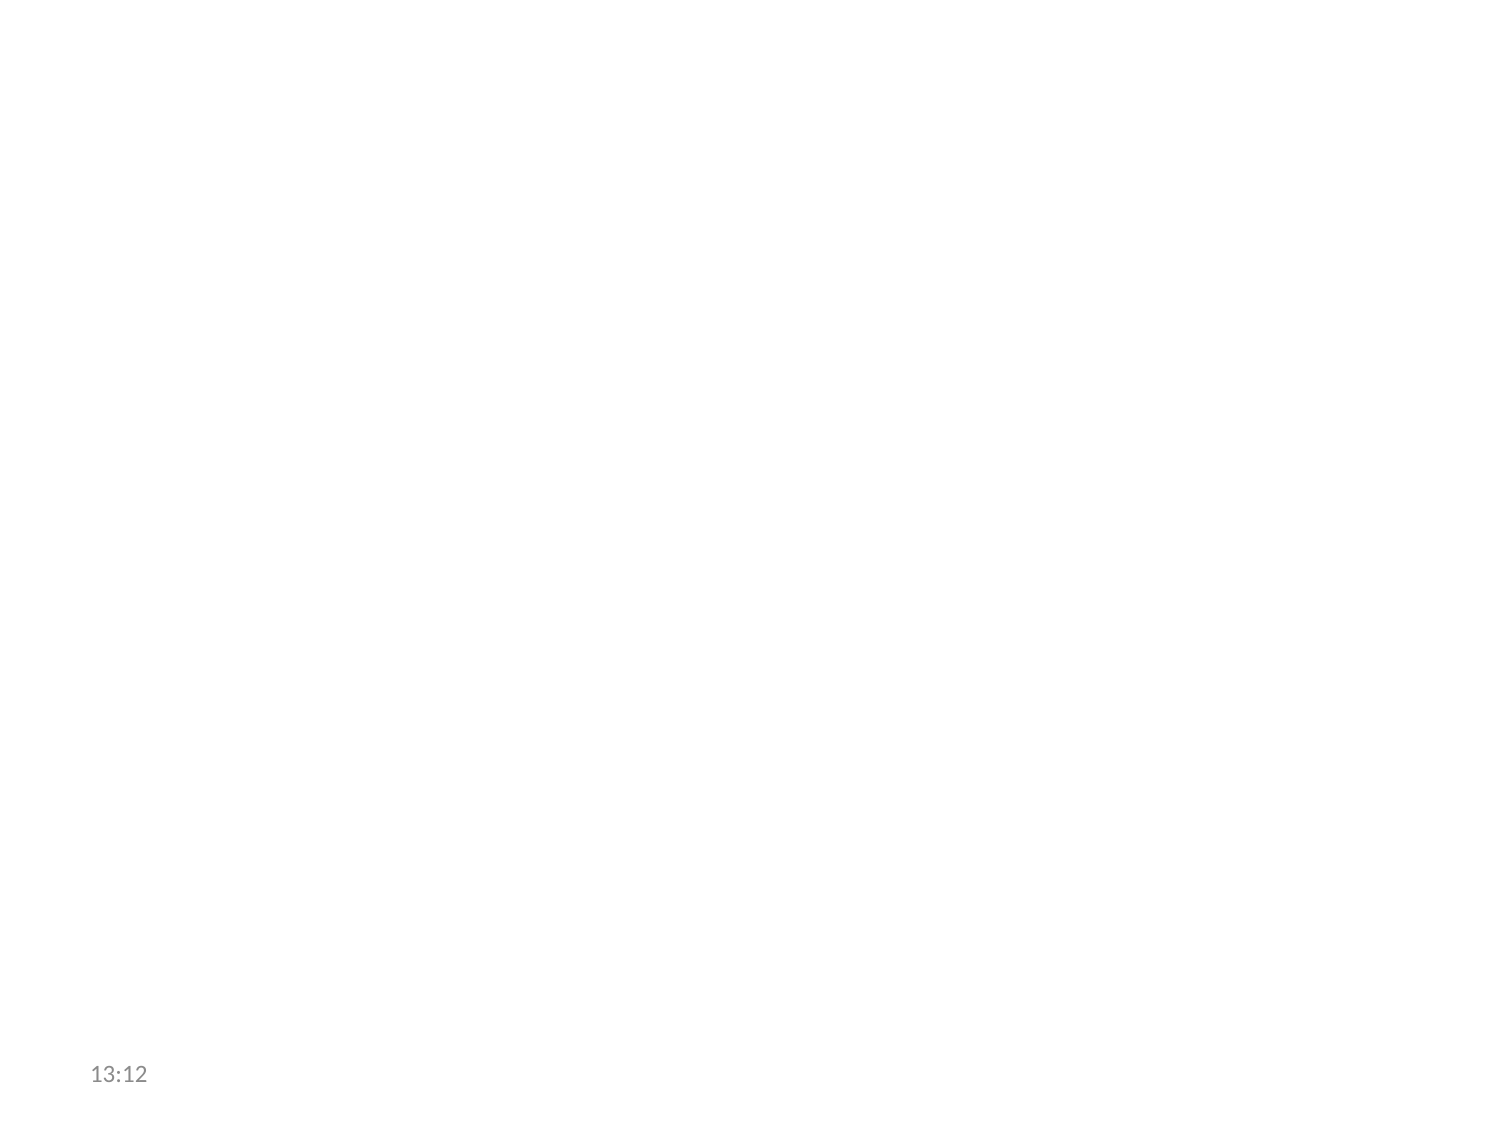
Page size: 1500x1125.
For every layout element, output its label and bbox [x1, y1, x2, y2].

slide_number [75, 1042, 425, 1103]
